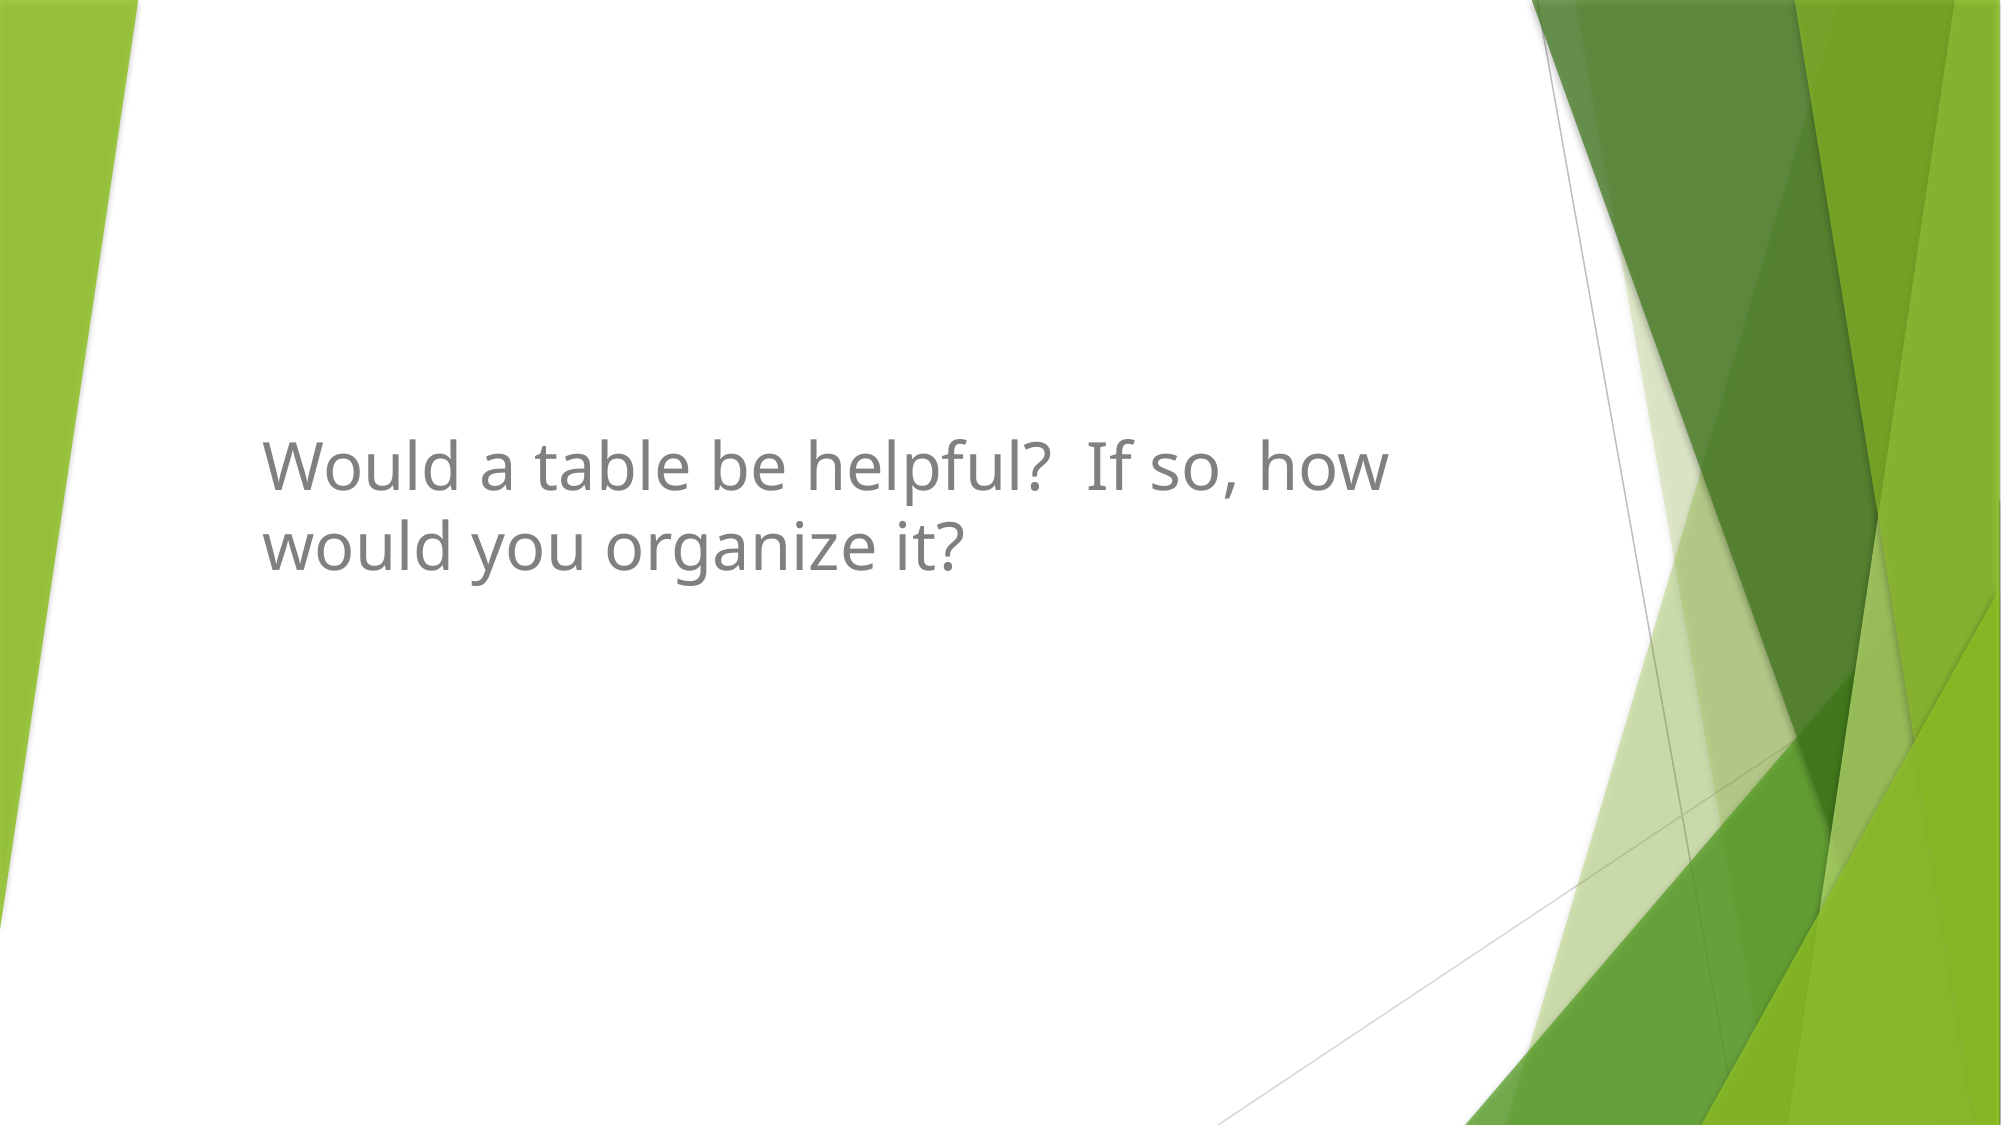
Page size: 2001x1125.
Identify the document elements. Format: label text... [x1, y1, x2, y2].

subtitle Would a table be helpful? If so, how would you organize it? [247, 416, 1522, 597]
